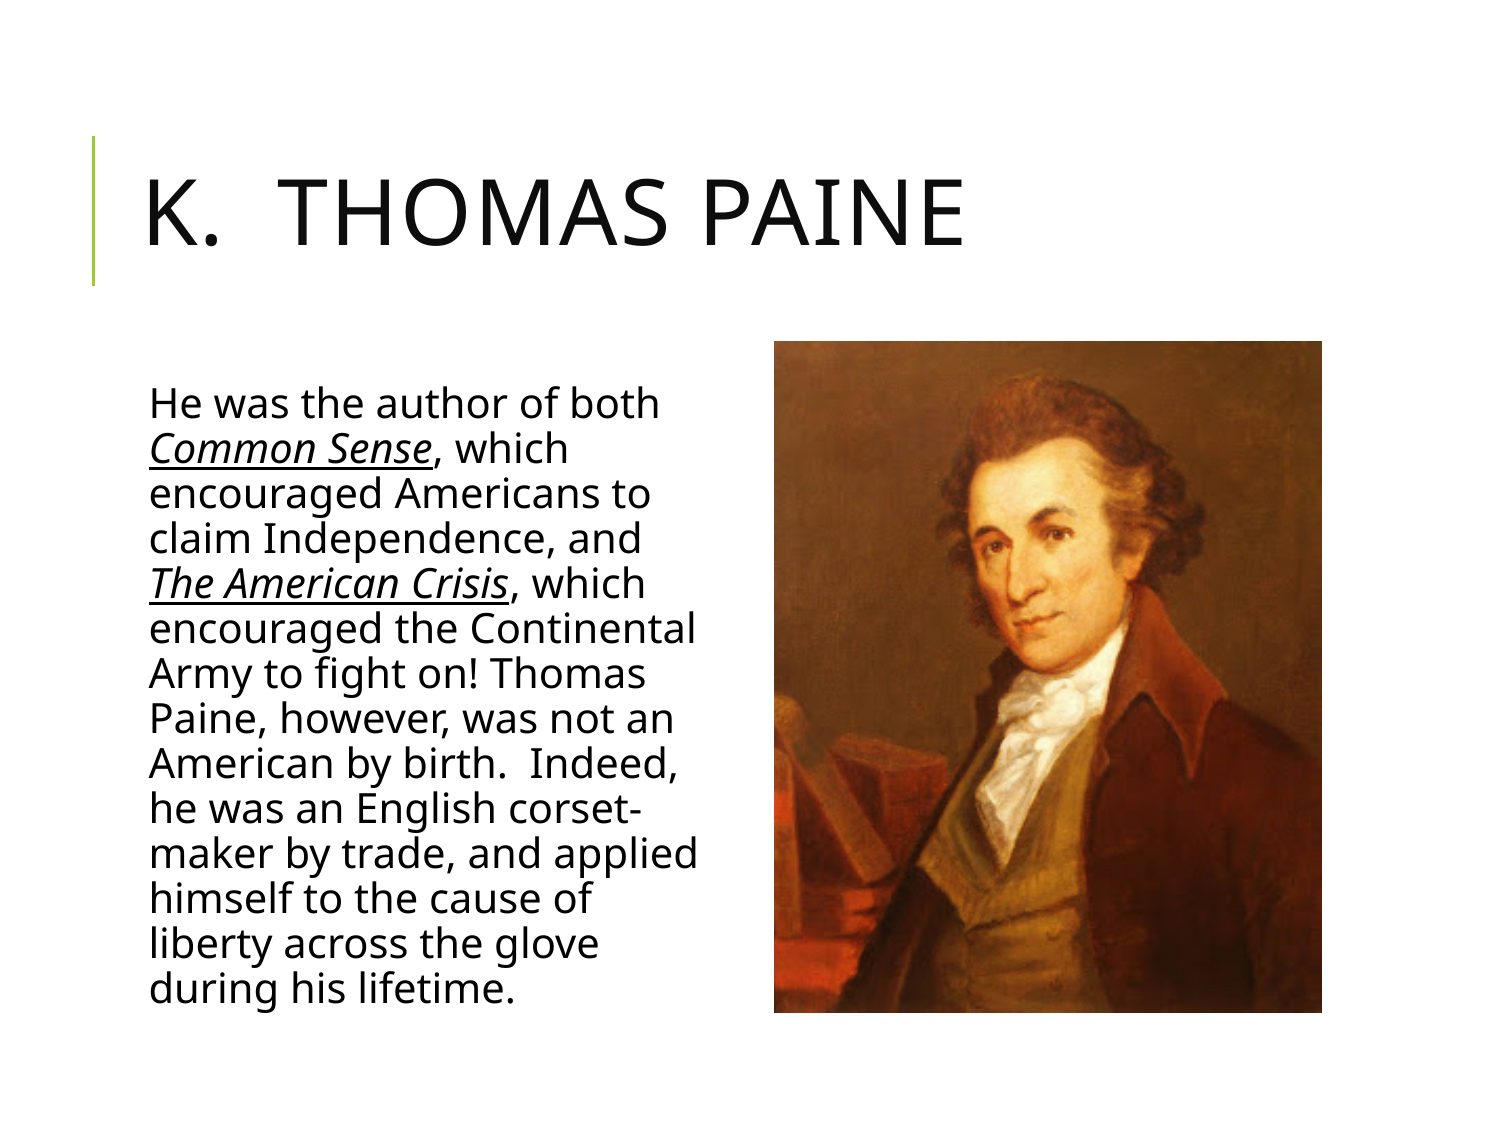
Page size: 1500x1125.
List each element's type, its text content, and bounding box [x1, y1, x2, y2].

title K. Thomas PAine [126, 96, 1322, 342]
list He was the author of both Common Sense, which encouraged Americans to claim Independence, and The American Crisis, which encouraged the Continental Army to fight on! Thomas Paine, however, was not an American by birth. Indeed, he was an English corset-maker by trade, and applied himself to the cause of liberty across the glove during his lifetime. [126, 375, 711, 1035]
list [774, 341, 1322, 1013]
